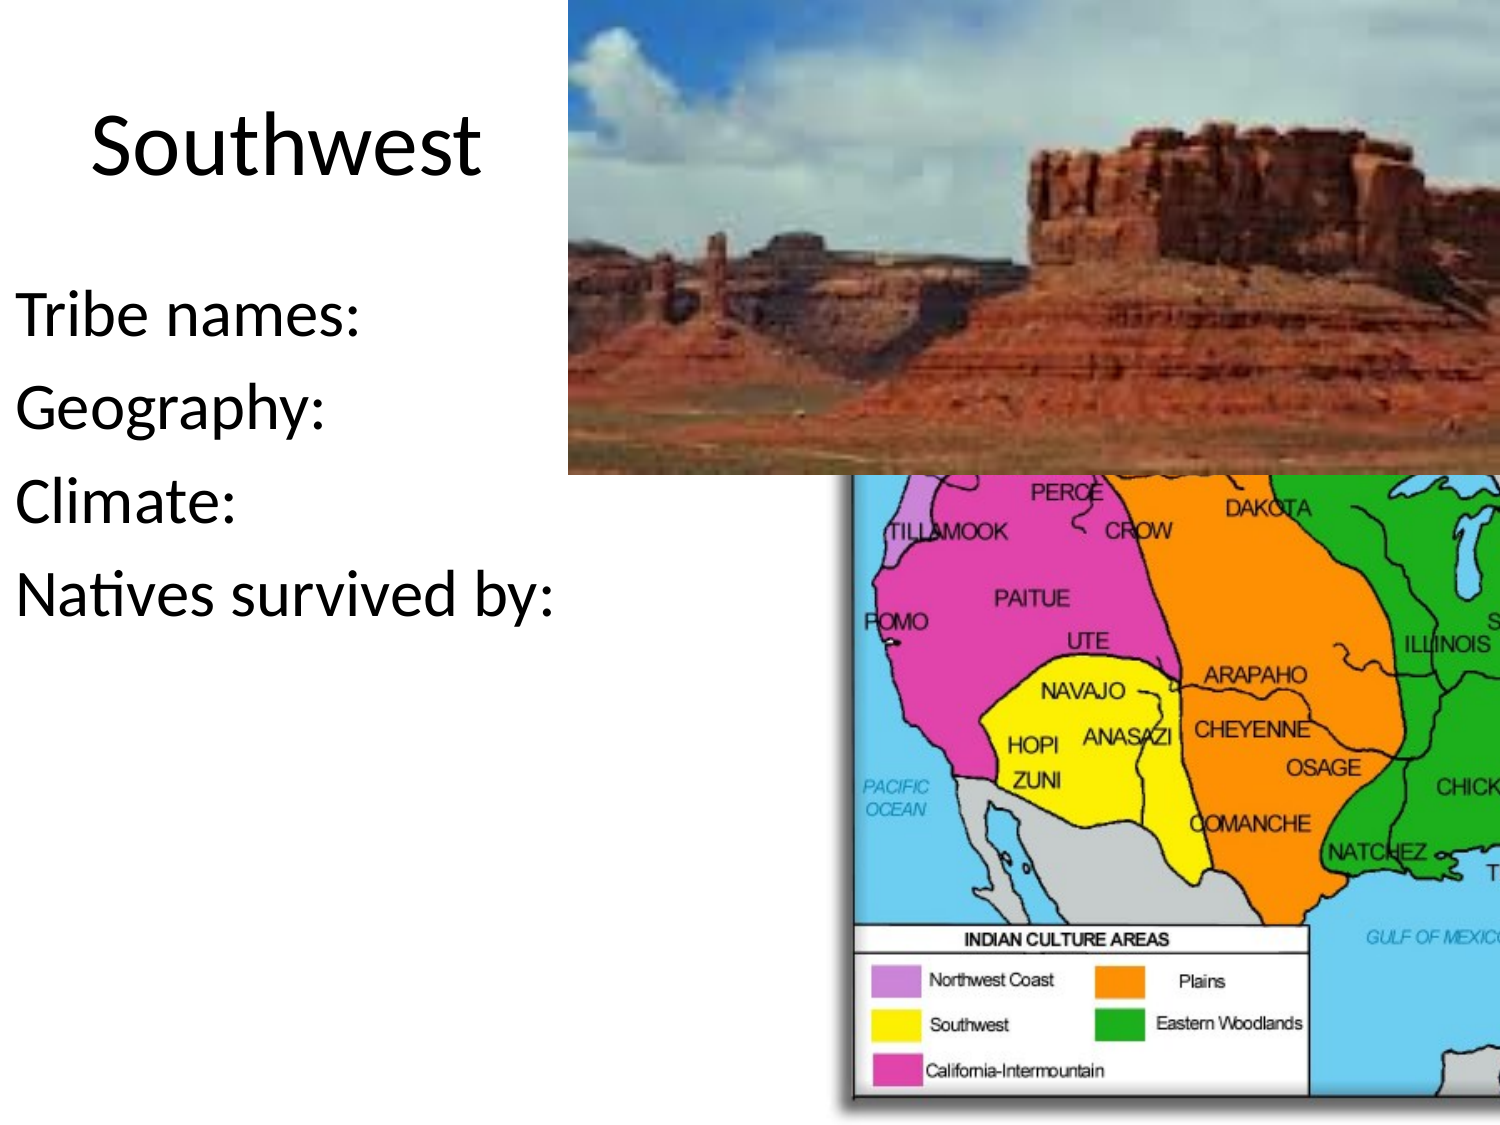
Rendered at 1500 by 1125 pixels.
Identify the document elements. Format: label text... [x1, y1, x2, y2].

picture [568, 0, 1500, 1125]
title Southwest [0, 45, 563, 233]
list Tribe names: Geography: Climate: Natives survived by: [0, 262, 638, 1005]
